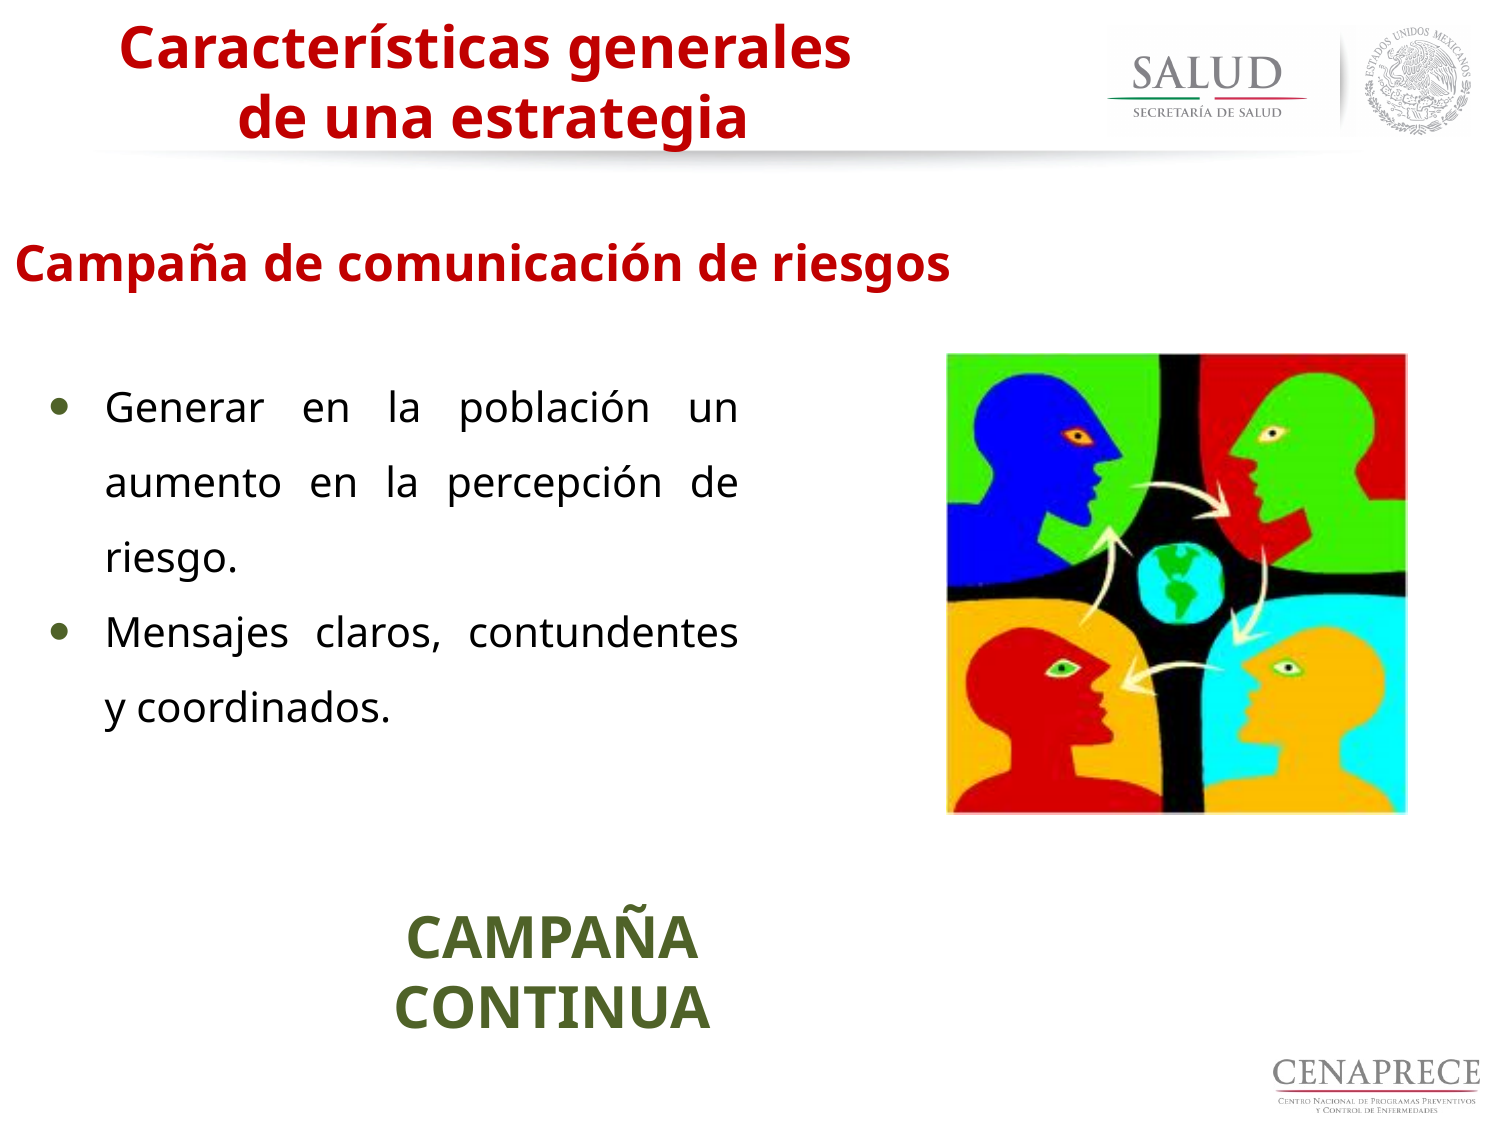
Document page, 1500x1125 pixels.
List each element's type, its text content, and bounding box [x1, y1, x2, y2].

picture [1273, 1059, 1480, 1113]
text_box CAMPAÑA CONTINUA [231, 893, 874, 1048]
text_box Características generales de una estrategia [0, 0, 987, 161]
picture [1107, 25, 1471, 137]
text_box Generar en la población un aumento en la percepción de riesgo. Mensajes claros, contundentes y coordinados. [33, 348, 755, 739]
text_box Campaña de comunicación de riesgos [0, 223, 1500, 299]
picture [75, 143, 1393, 183]
picture [946, 353, 1408, 815]
